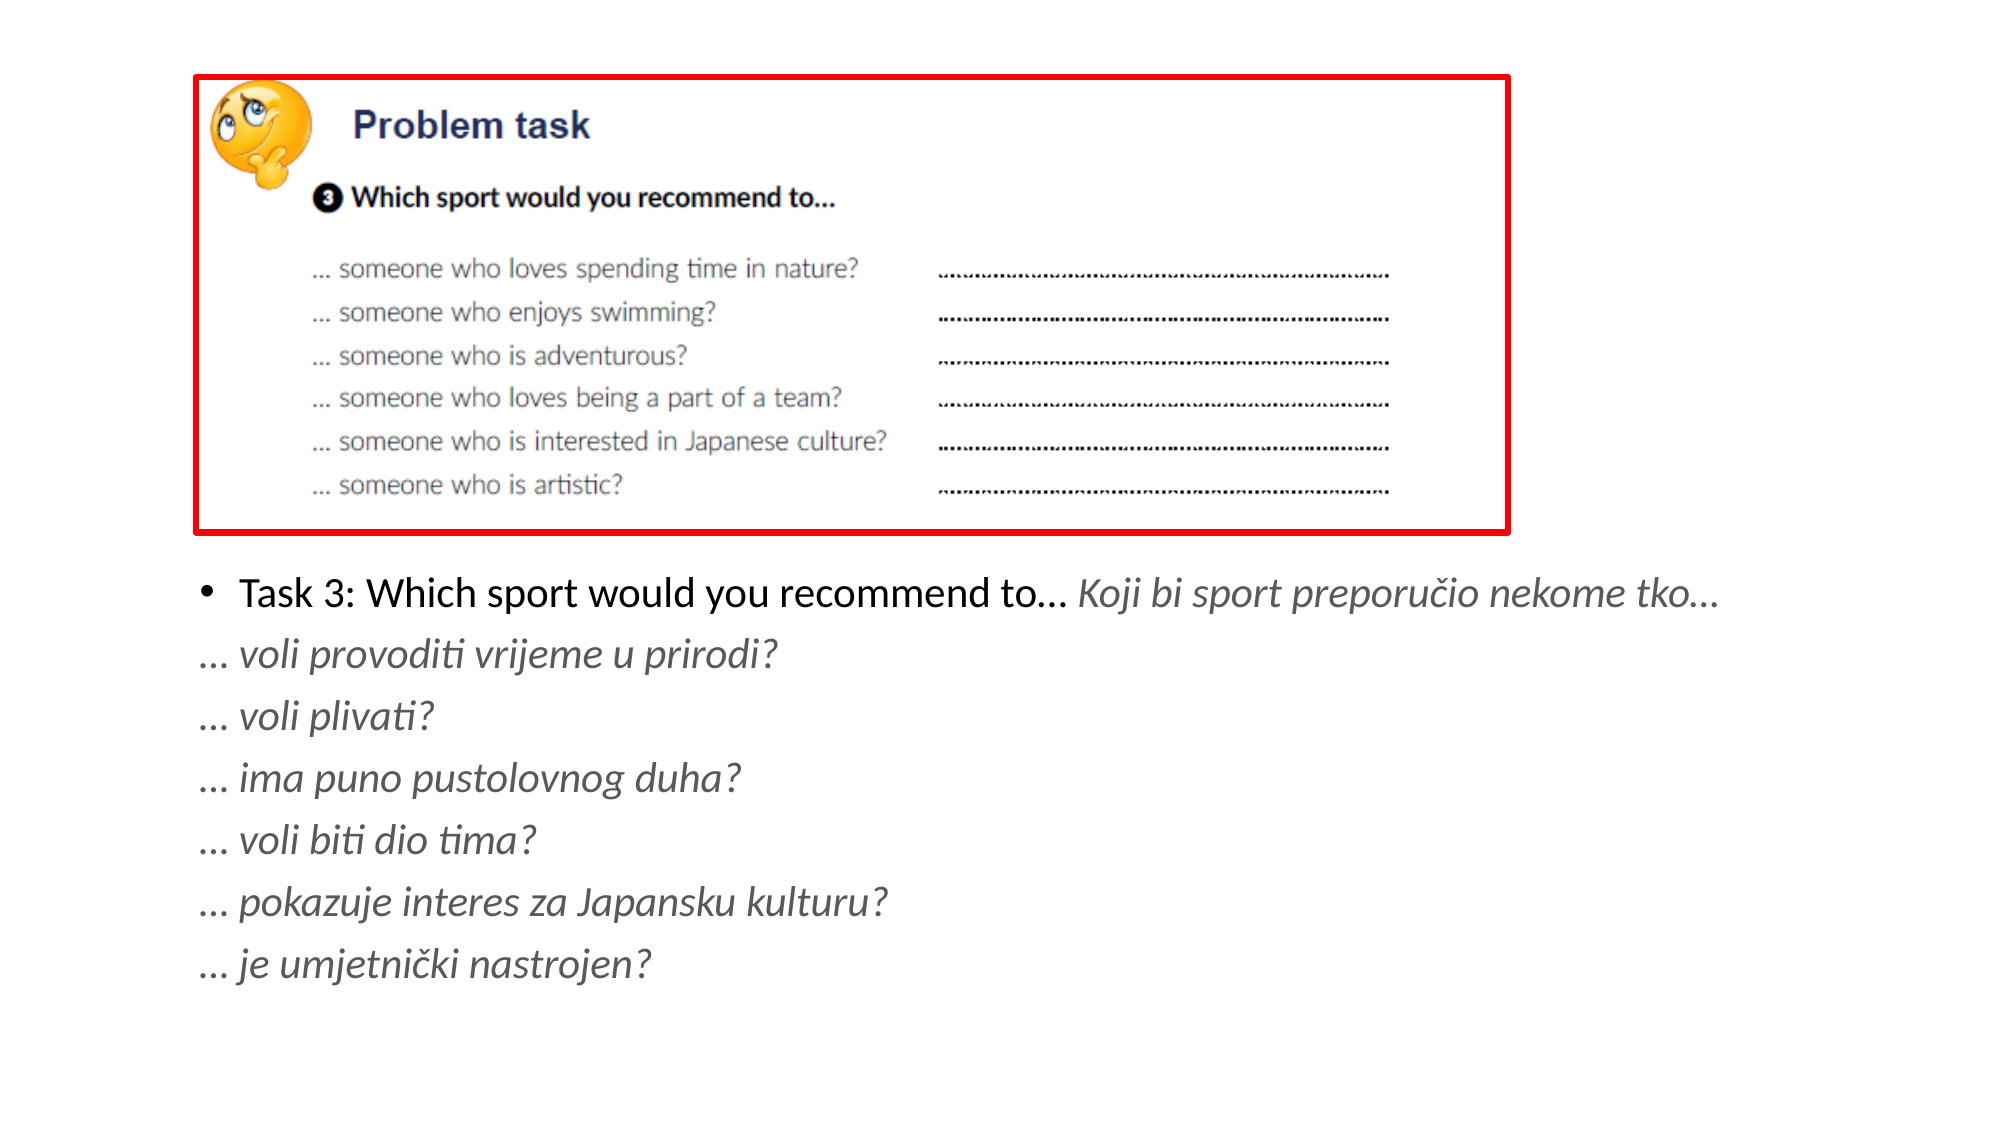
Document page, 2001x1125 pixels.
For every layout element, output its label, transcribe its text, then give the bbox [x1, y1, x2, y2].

list Task 3: Which sport would you recommend to… Koji bi sport preporučio nekome tko… … voli provoditi vrijeme u prirodi? … voli plivati? … ima puno pustolovnog duha? … voli biti dio tima? … pokazuje interes za Japansku kulturu? … je umjetnički nastrojen? [184, 562, 1763, 1000]
picture [199, 80, 1505, 530]
